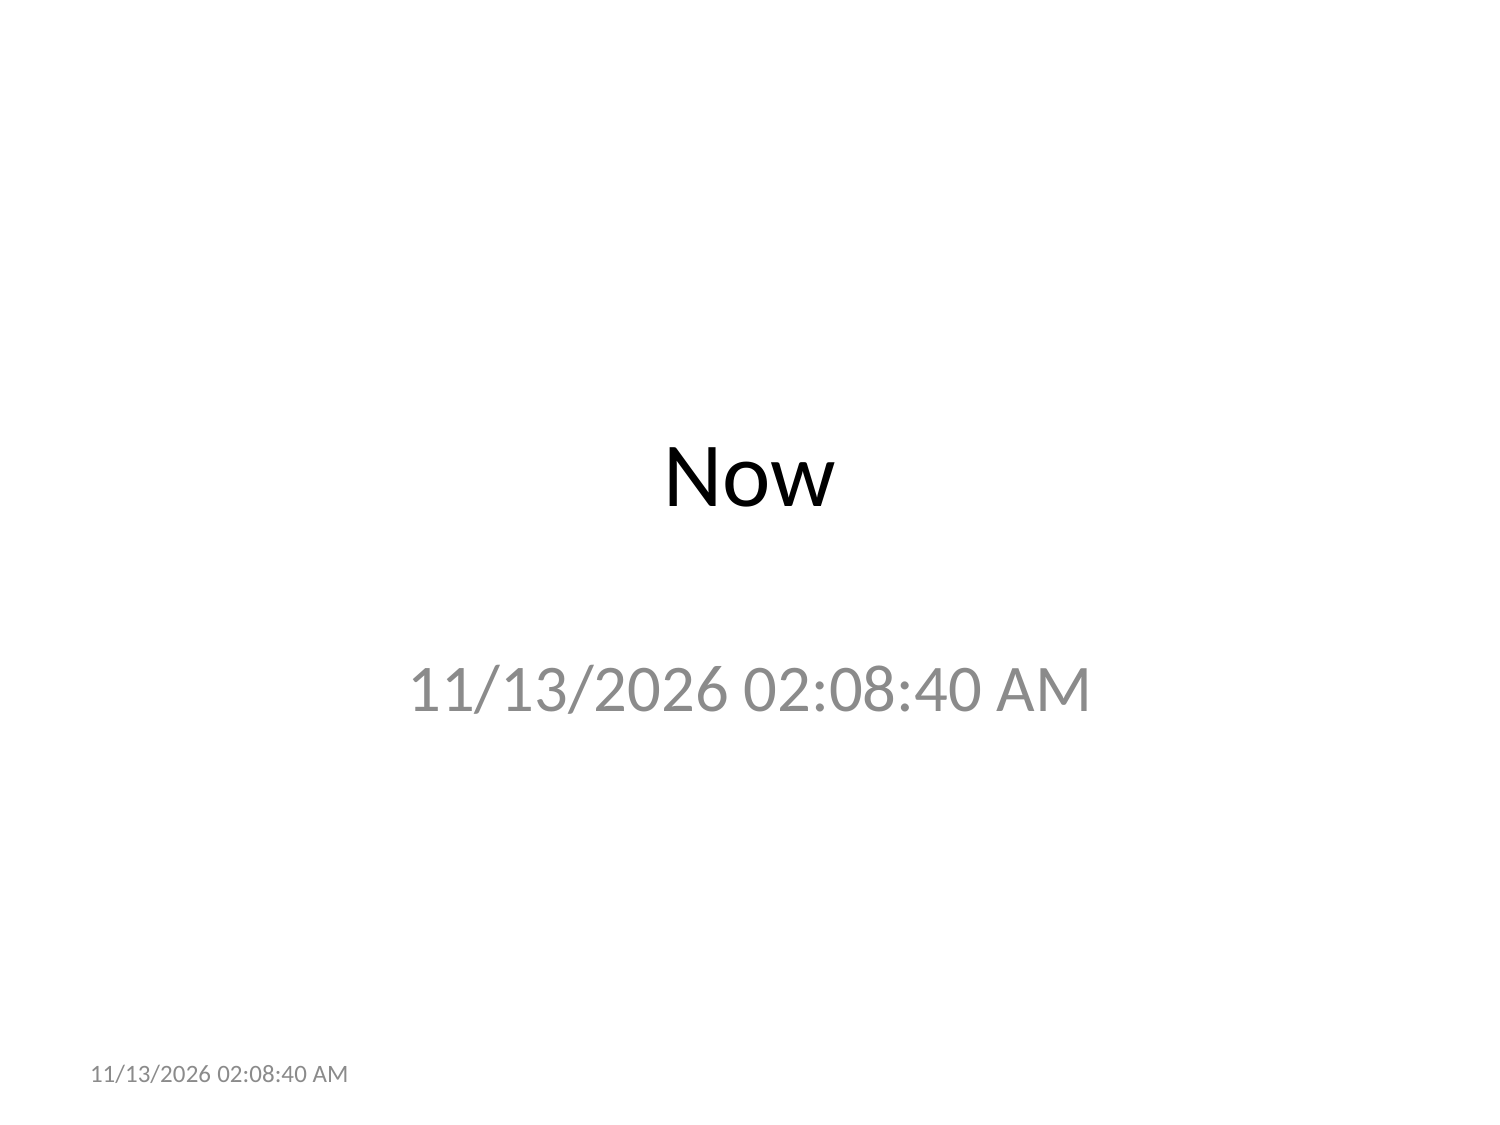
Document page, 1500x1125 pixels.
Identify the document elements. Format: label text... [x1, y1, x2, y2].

subtitle 2011-12-19 10:20:04 AM [225, 637, 1275, 925]
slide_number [75, 1042, 425, 1103]
title Now [112, 349, 1388, 591]
